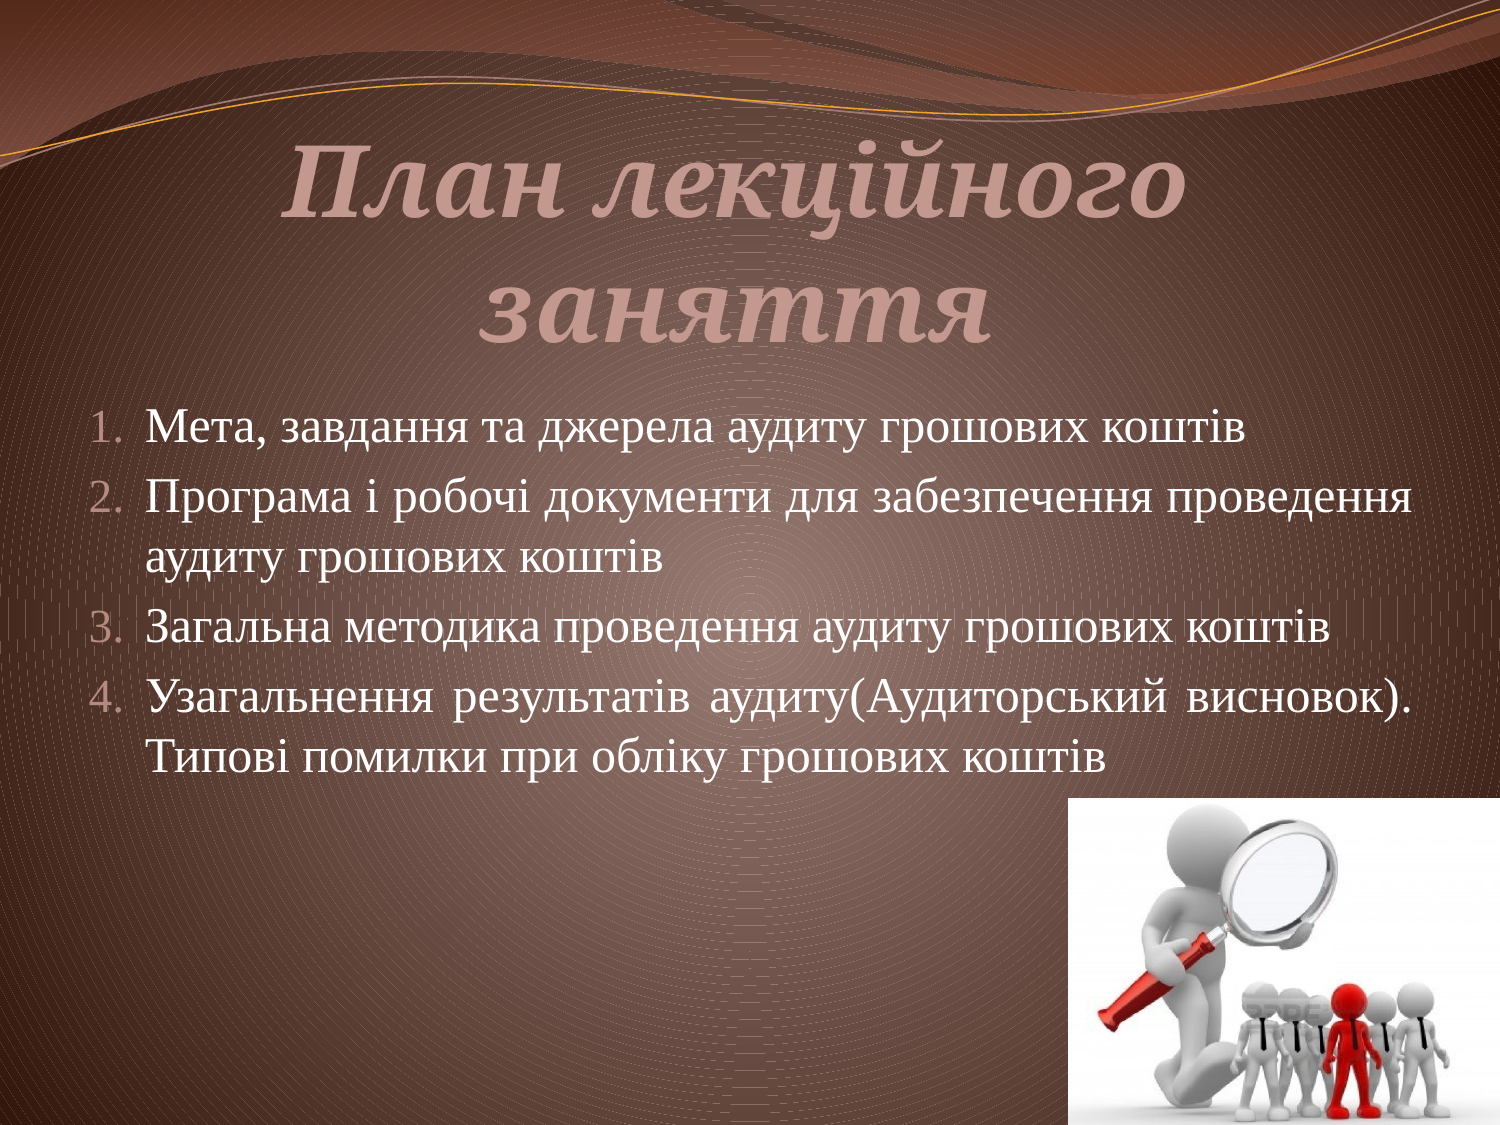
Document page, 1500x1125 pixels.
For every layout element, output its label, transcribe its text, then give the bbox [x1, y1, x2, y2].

picture [1068, 798, 1500, 1125]
title План лекційного заняття [123, 0, 1353, 363]
subtitle Мета, завдання та джерела аудиту грошових коштів Програма і робочі документи для забезпечення проведення аудиту грошових коштів Загальна методика проведення аудиту грошових коштів Узагальнення результатів аудиту(Аудиторський висновок). Типові помилки при обліку грошових коштів [88, 385, 1424, 799]
